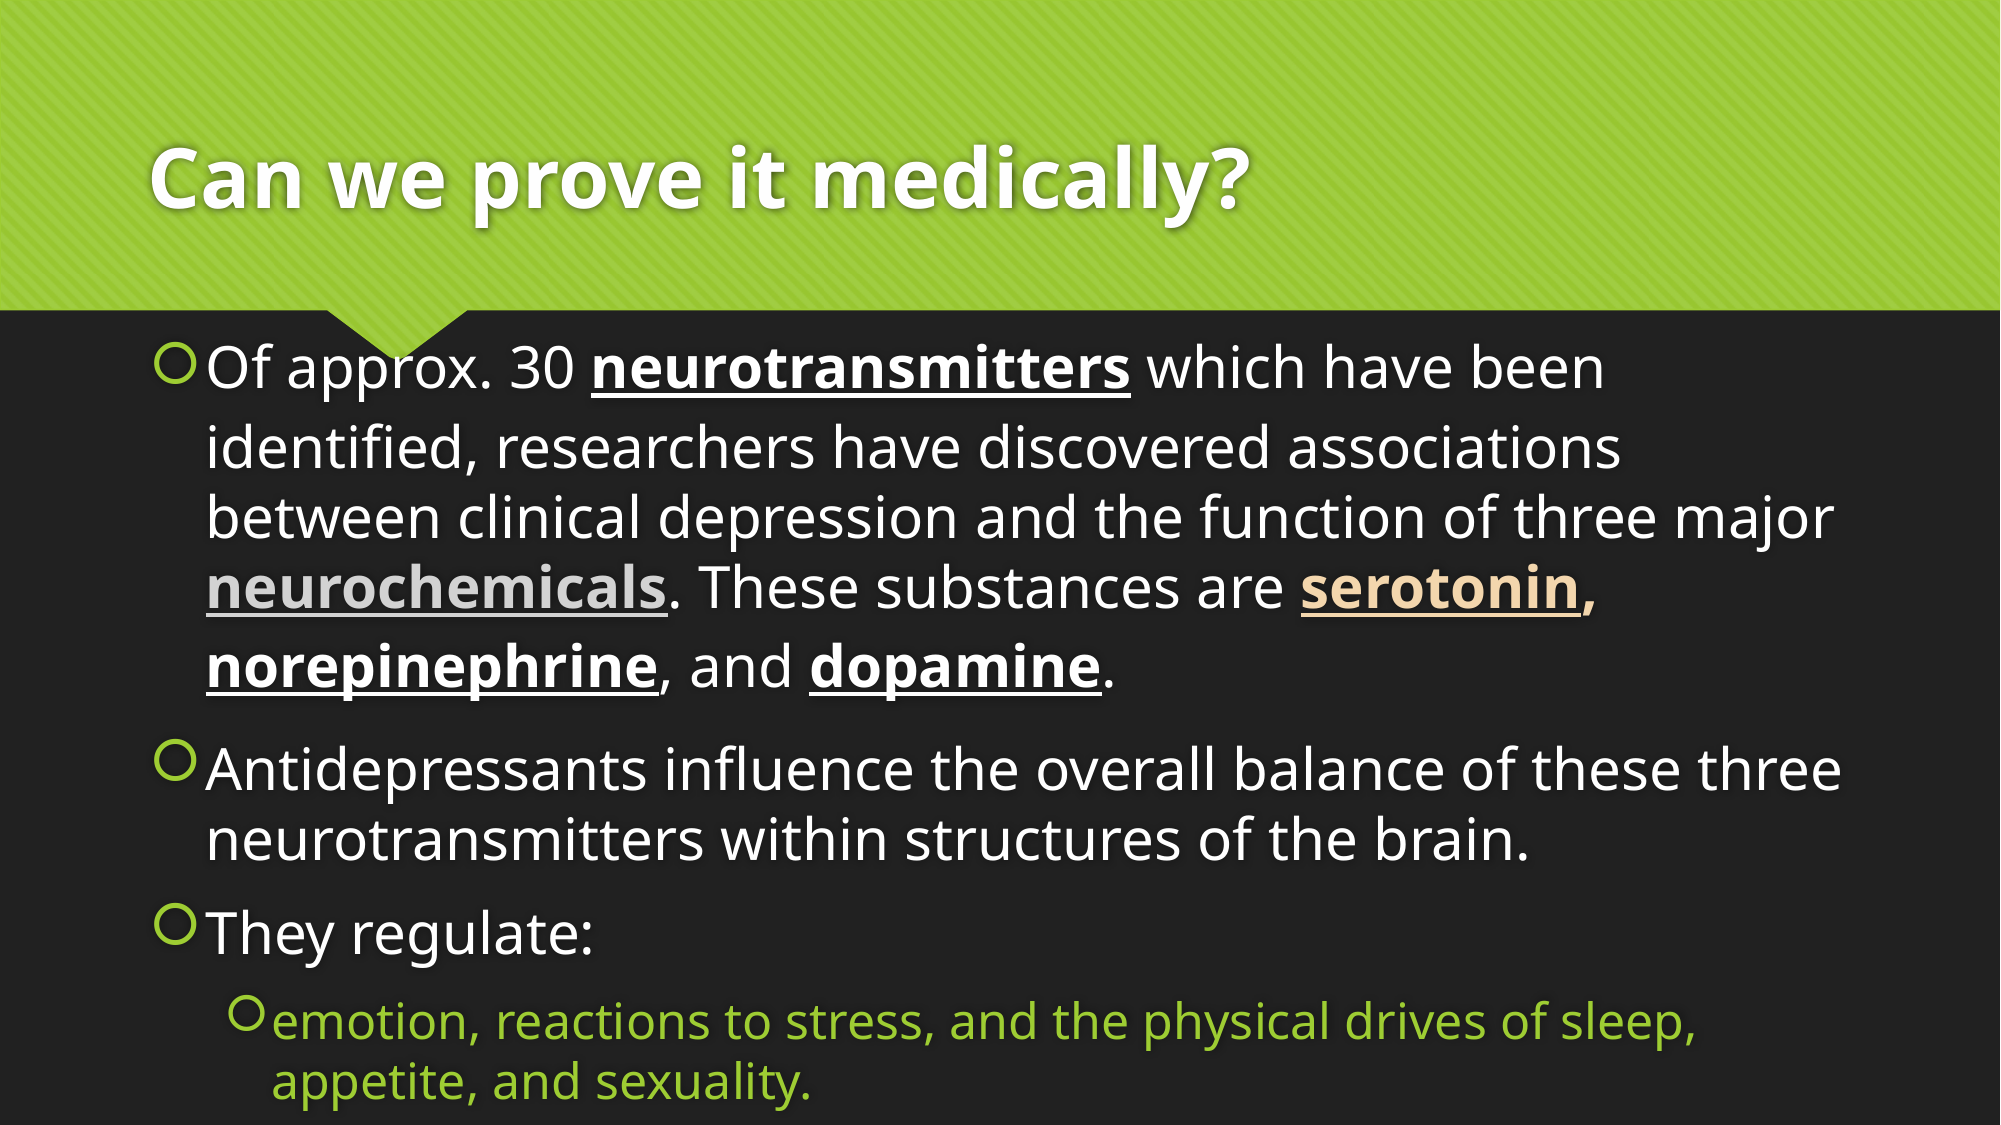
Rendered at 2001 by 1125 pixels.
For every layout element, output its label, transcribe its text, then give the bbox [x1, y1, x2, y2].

list Of approx. 30 neurotransmitters which have been identified, researchers have discovered associations between clinical depression and the function of three major neurochemicals. These substances are serotonin, norepinephrine, and dopamine. Antidepressants influence the overall balance of these three neurotransmitters within structures of the brain. They regulate: emotion, reactions to stress, and the physical drives of sleep, appetite, and sexuality. [134, 364, 1866, 1076]
title Can we prove it medically? [132, 73, 1868, 233]
